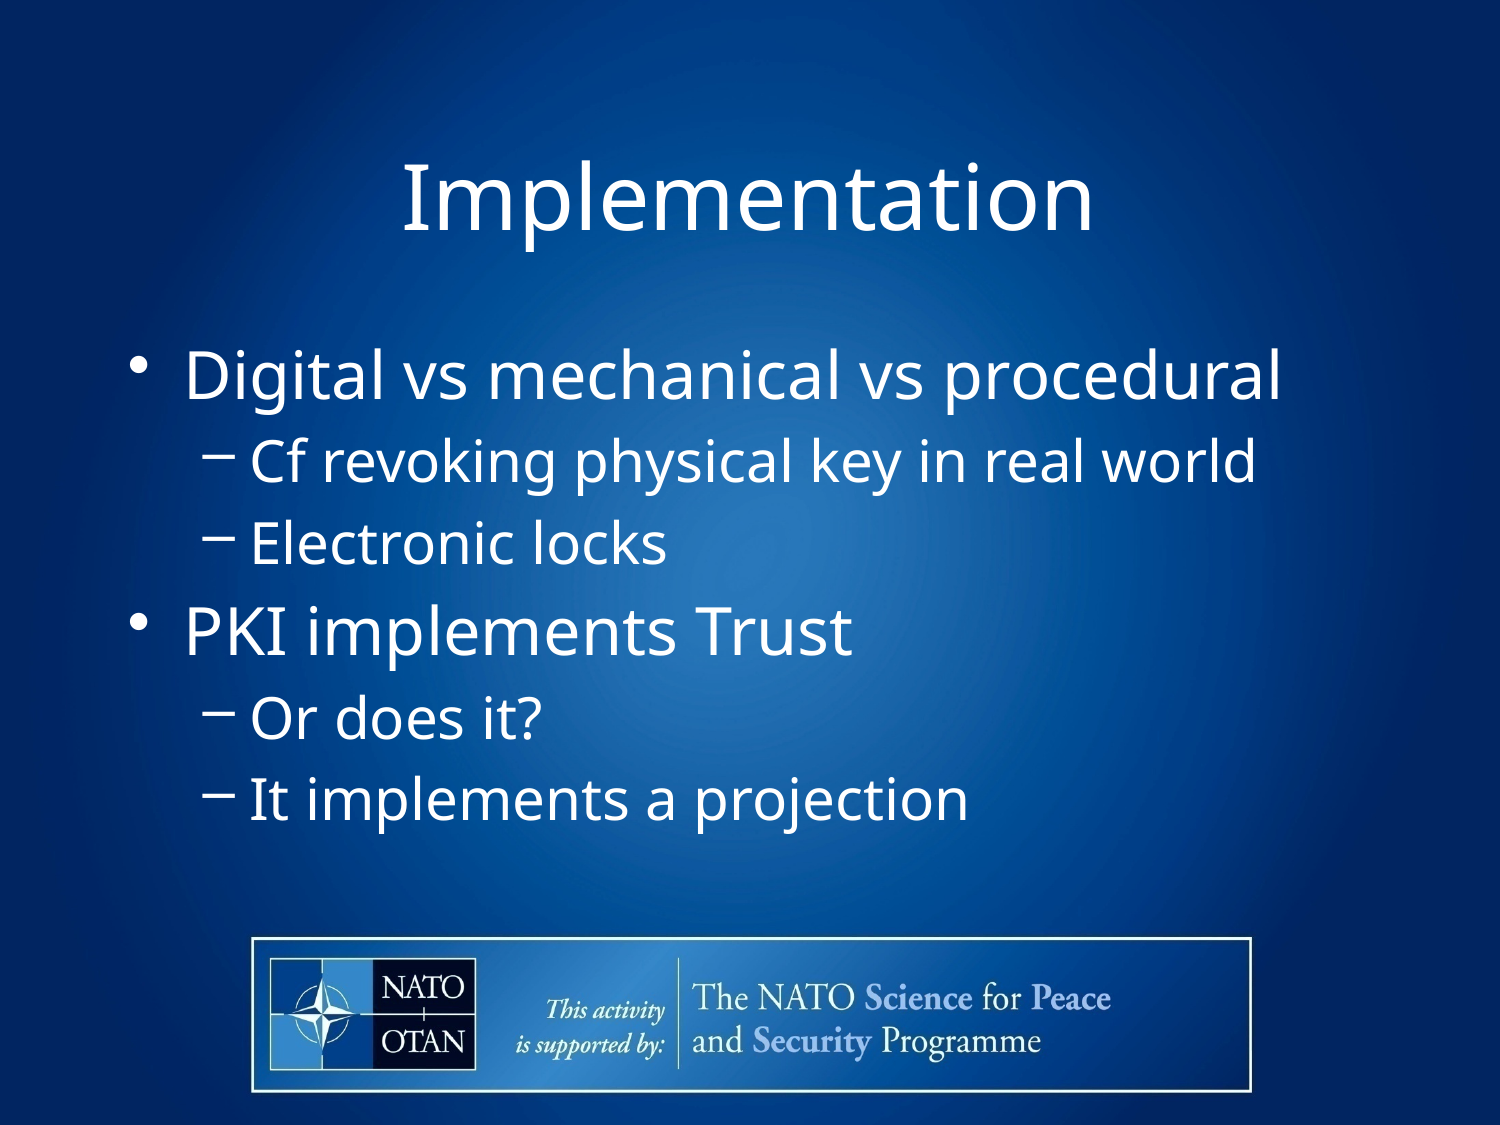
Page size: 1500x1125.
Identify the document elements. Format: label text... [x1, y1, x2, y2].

picture [0, 0, 1500, 1125]
title Implementation [112, 99, 1388, 288]
list Digital vs mechanical vs procedural Cf revoking physical key in real world Electronic locks PKI implements Trust Or does it? It implements a projection [112, 324, 1388, 913]
